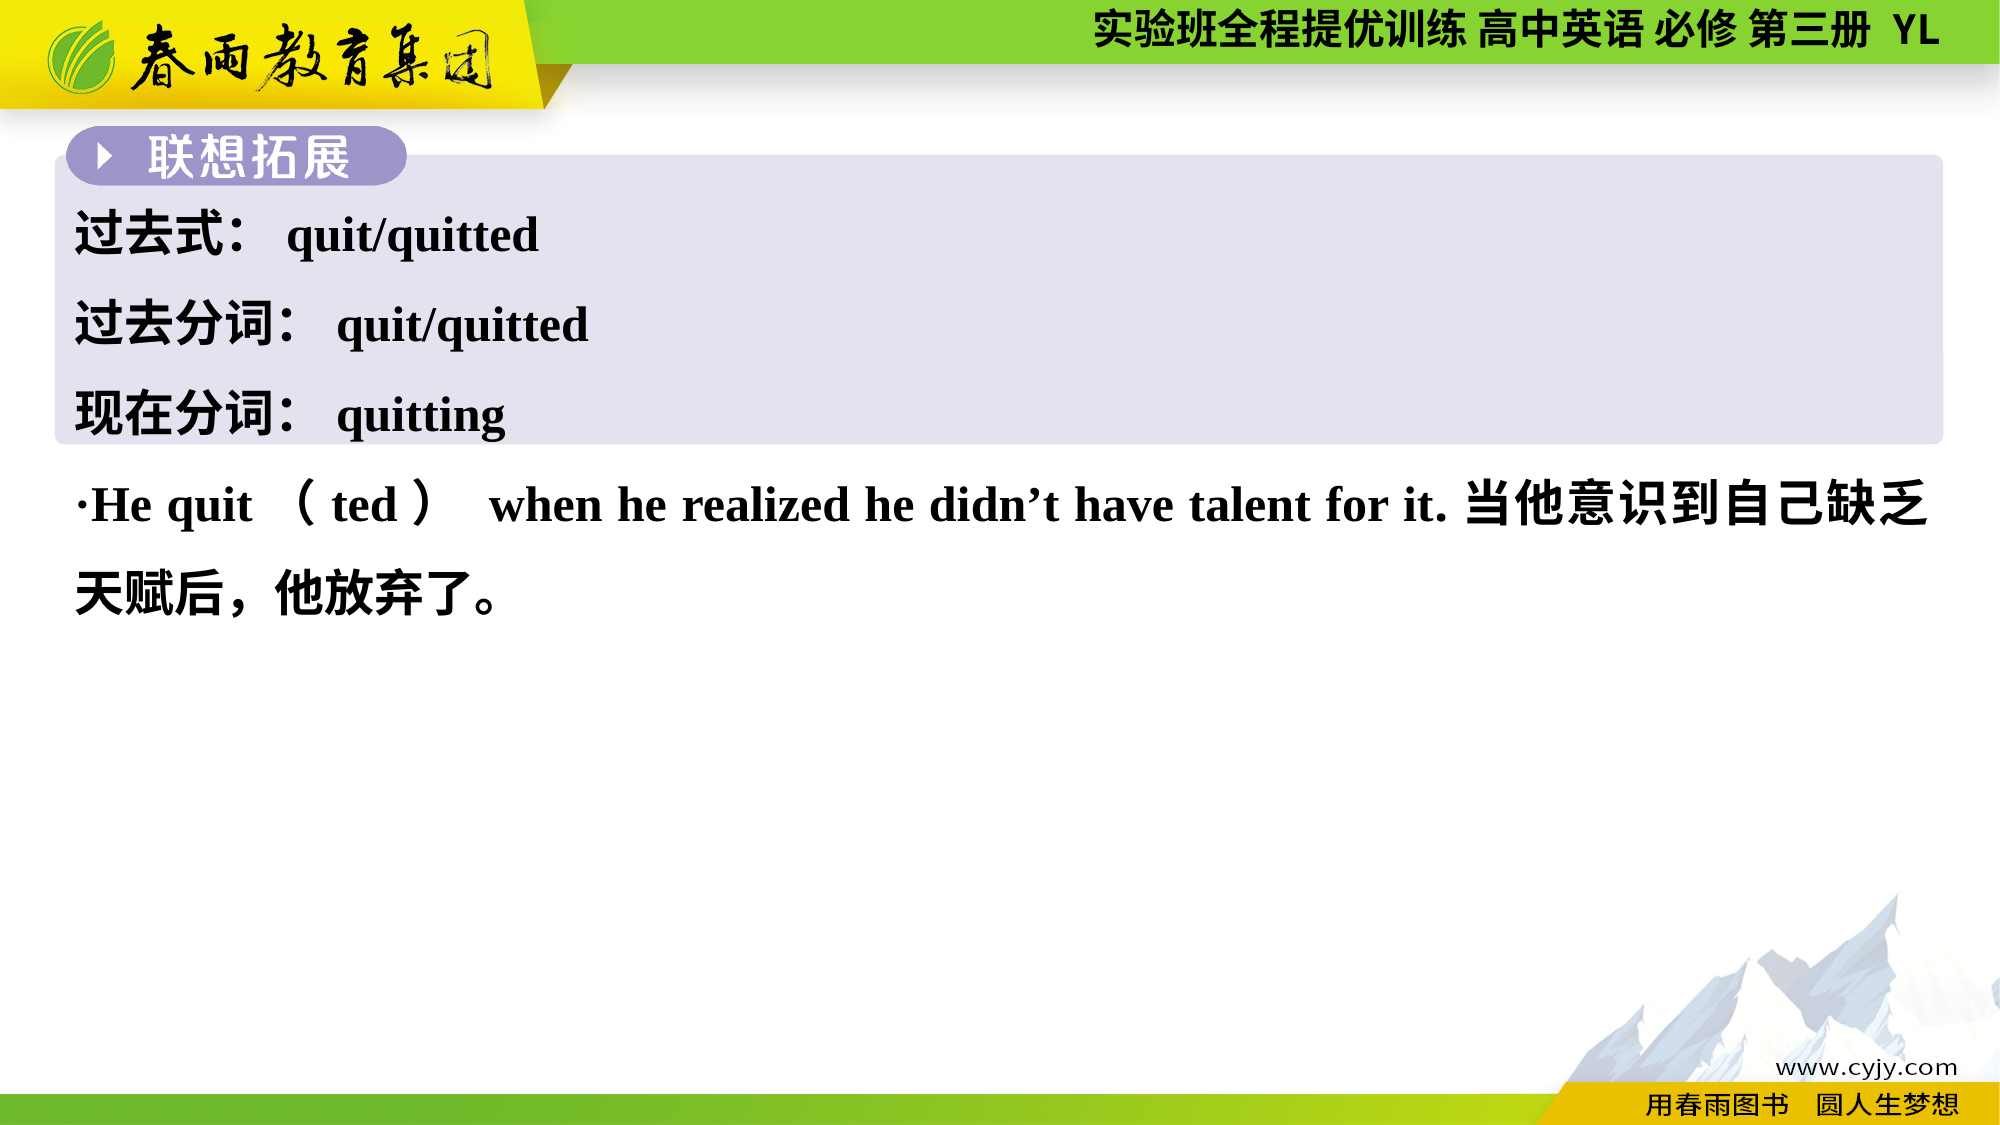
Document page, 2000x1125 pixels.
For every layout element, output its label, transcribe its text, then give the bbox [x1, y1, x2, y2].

list 过去式：quit/quitted 过去分词：quit/quitted 现在分词：quitting ·He quit（ted） when he realized he didn’t have talent for it.当他意识到自己缺乏天赋后，他放弃了。 [59, 163, 1944, 622]
text_box [54, 155, 61, 443]
picture [0, 0, 2000, 1125]
text_box [411, 154, 1944, 163]
